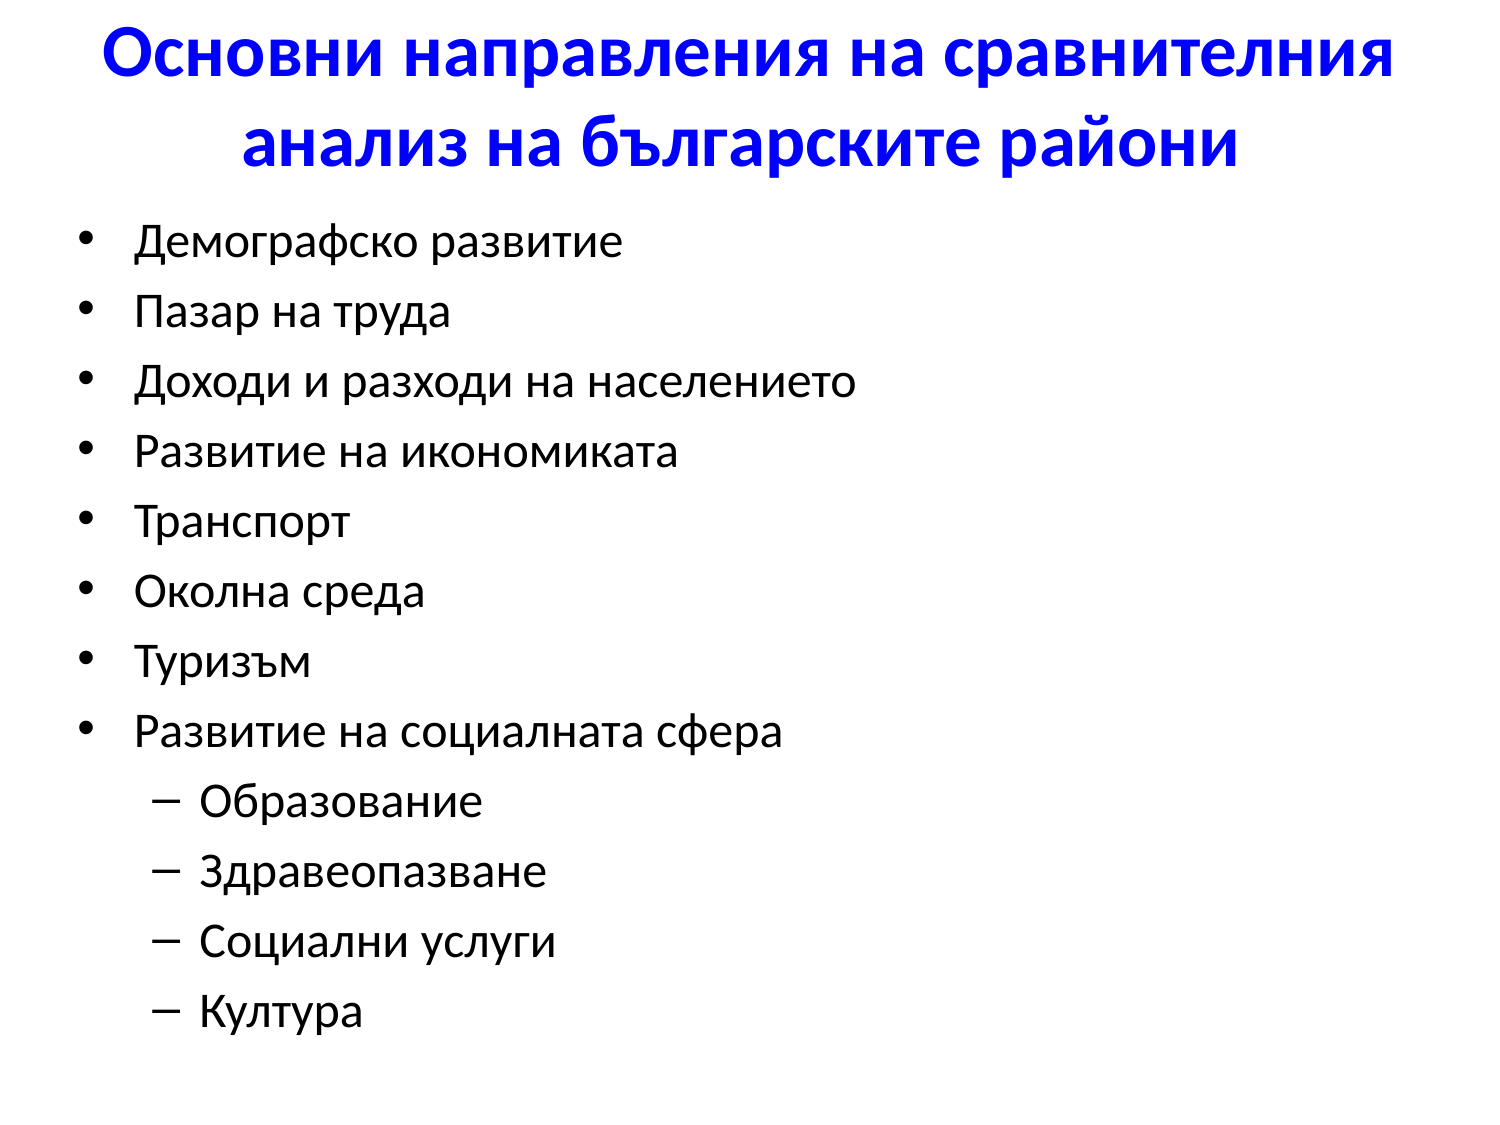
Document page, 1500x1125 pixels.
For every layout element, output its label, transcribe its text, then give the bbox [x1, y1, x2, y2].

list Демографско развитие Пазар на труда Доходи и разходи на населението Развитие на икономиката Транспорт Околна среда Туризъм Развитие на социалната сфера Образование Здравеопазване Социални услуги Култура [62, 200, 1425, 1005]
title Основни направления на сравнителния анализ на българските райони [75, 75, 1425, 200]
